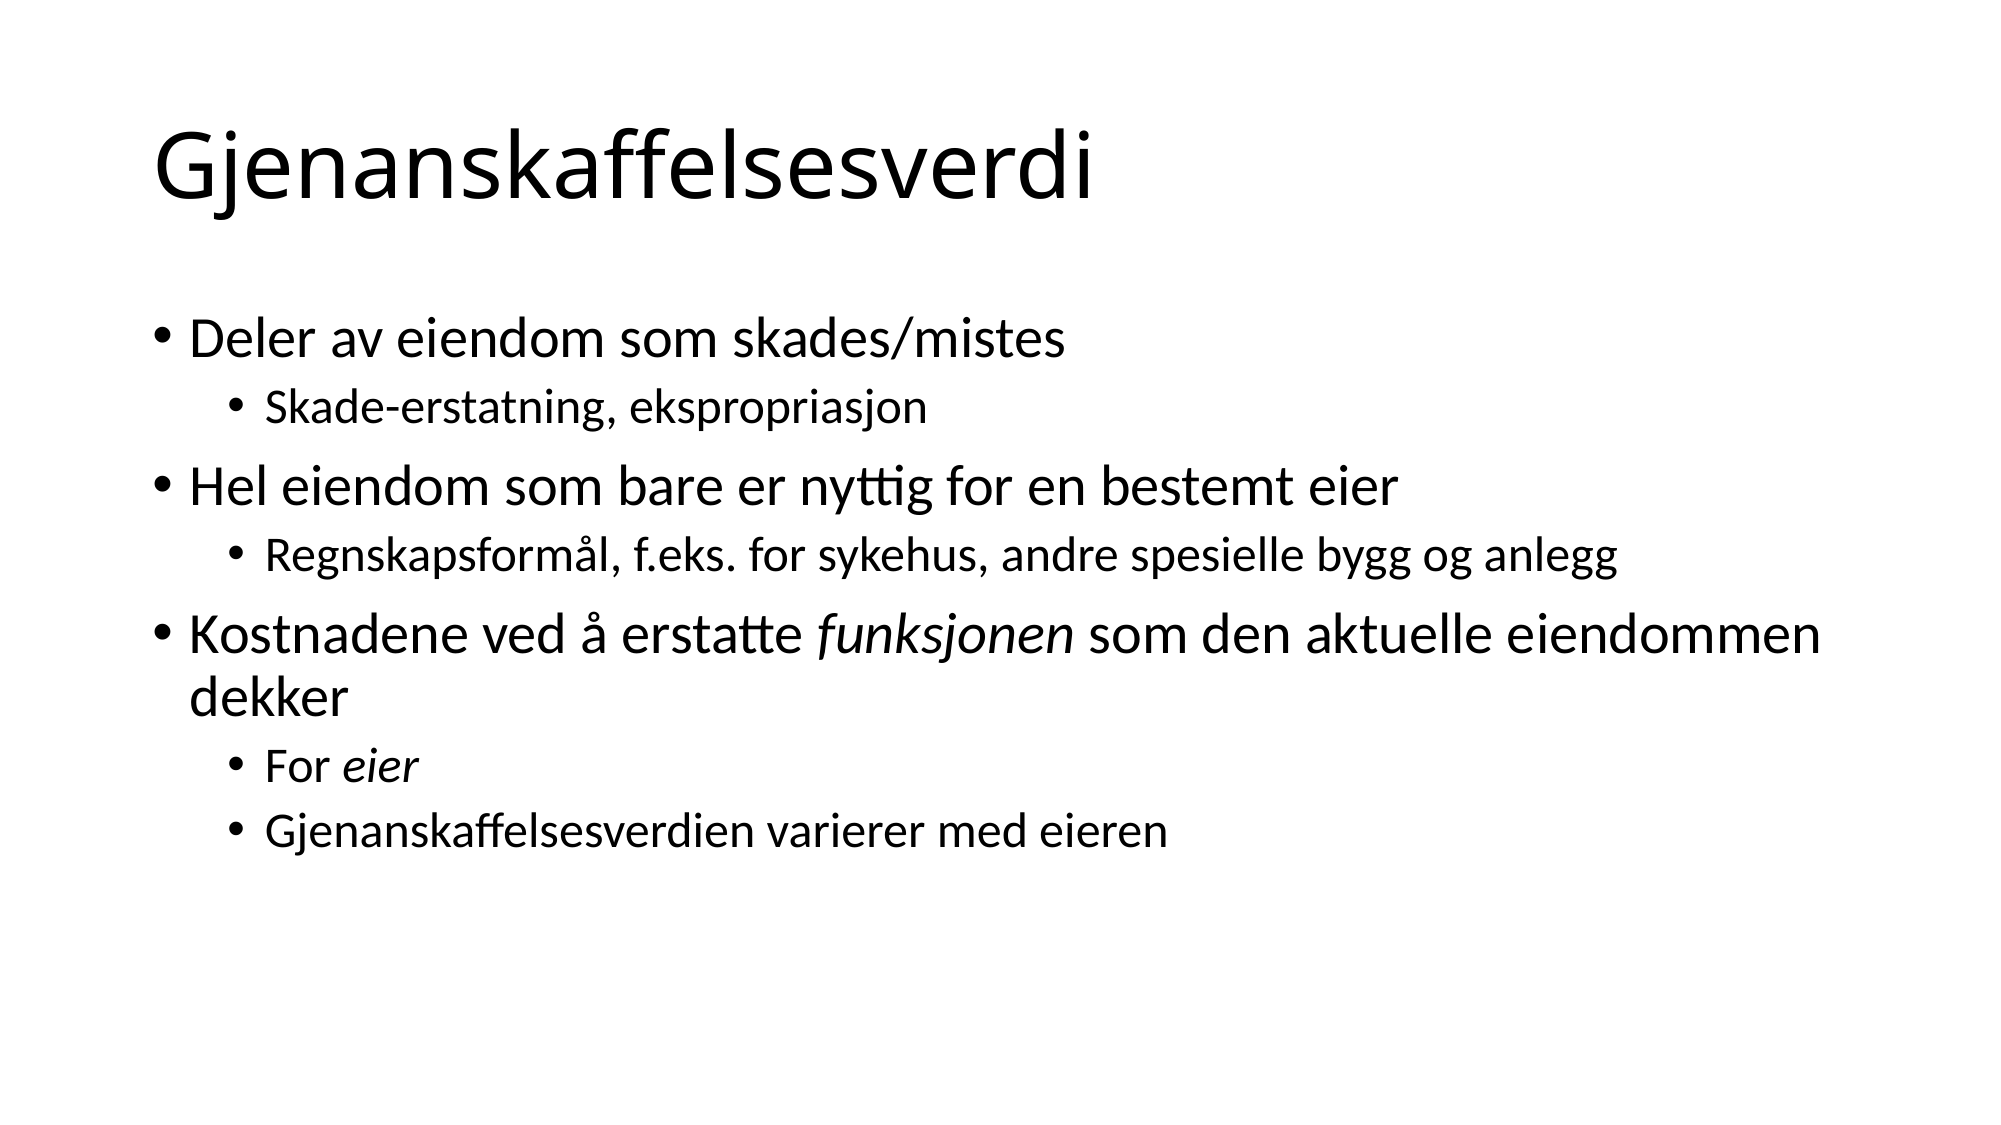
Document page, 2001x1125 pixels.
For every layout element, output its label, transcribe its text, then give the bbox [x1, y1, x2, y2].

list Deler av eiendom som skades/mistes Skade-erstatning, ekspropriasjon Hel eiendom som bare er nyttig for en bestemt eier Regnskapsformål, f.eks. for sykehus, andre spesielle bygg og anlegg Kostnadene ved å erstatte funksjonen som den aktuelle eiendommen dekker For eier Gjenanskaffelsesverdien varierer med eieren [137, 299, 1863, 1014]
title Gjenanskaffelsesverdi [137, 59, 1863, 278]
